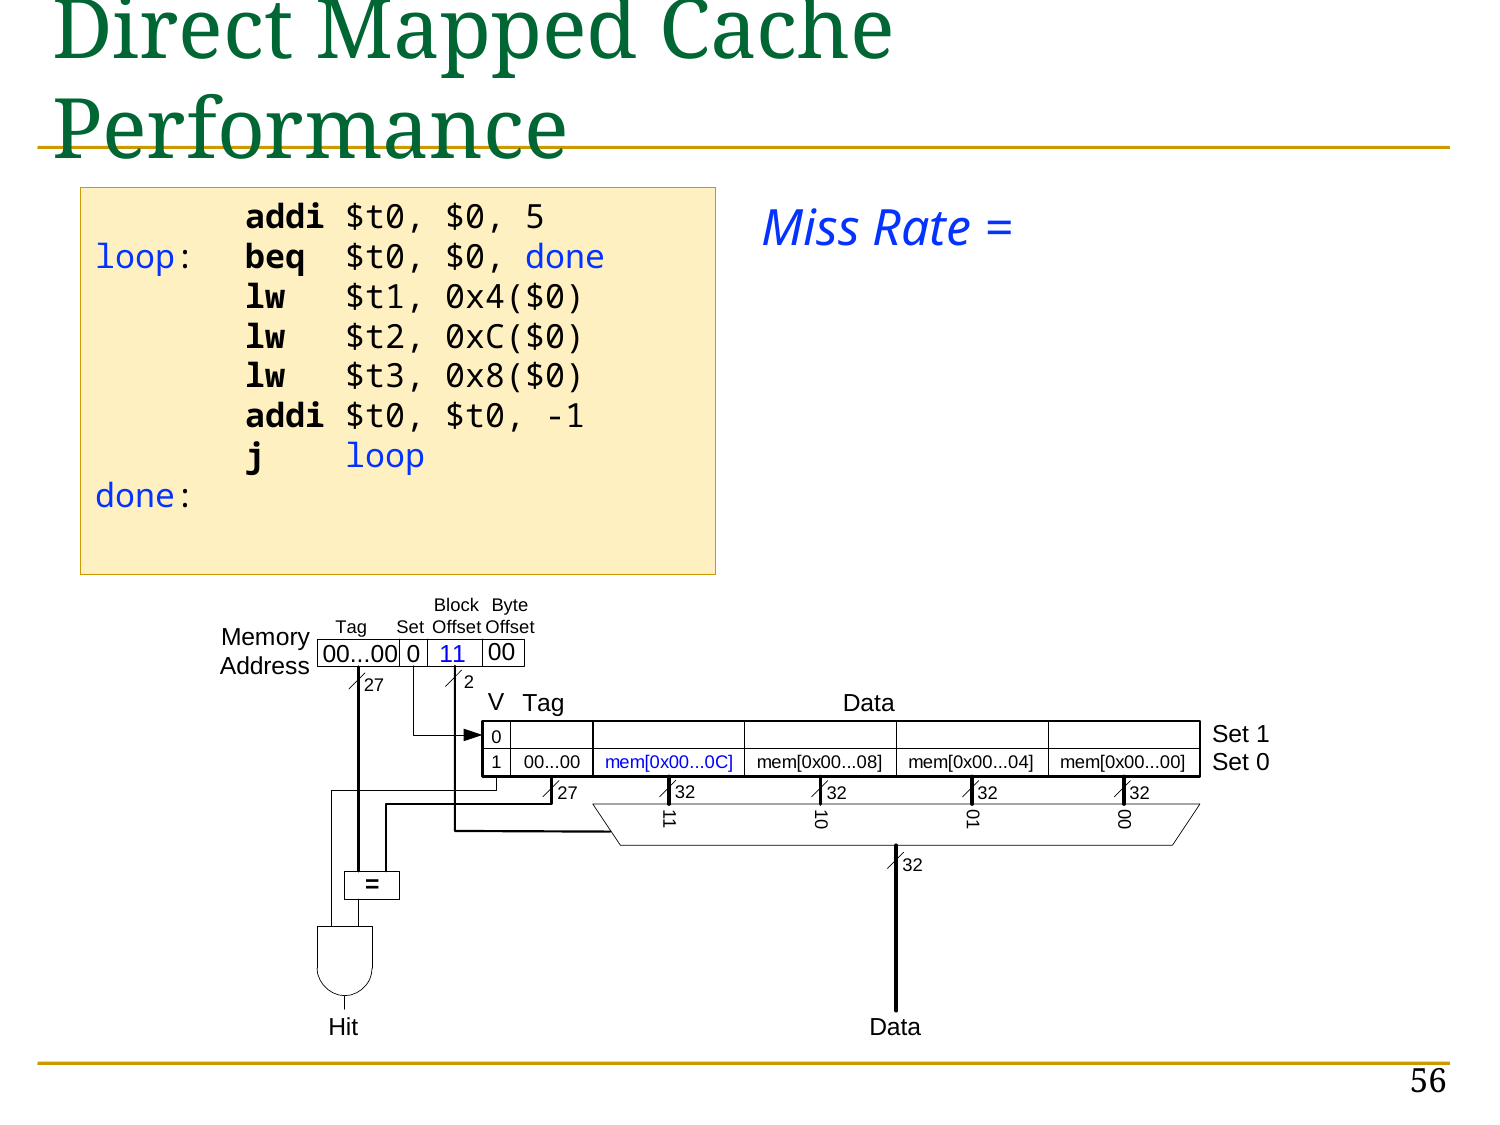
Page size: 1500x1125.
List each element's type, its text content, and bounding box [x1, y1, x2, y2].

list addi $t0, $0, 5 loop: beq $t0, $0, done lw $t1, 0x4($0) lw $t2, 0xC($0) lw $t3, 0x8($0) addi $t0, $t0, -1 j loop done: [80, 187, 716, 575]
list Miss Rate = [746, 187, 1382, 575]
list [199, 587, 1302, 1048]
title Direct Mapped Cache Performance [37, 0, 1385, 150]
text_box 56 [1111, 1036, 1462, 1112]
